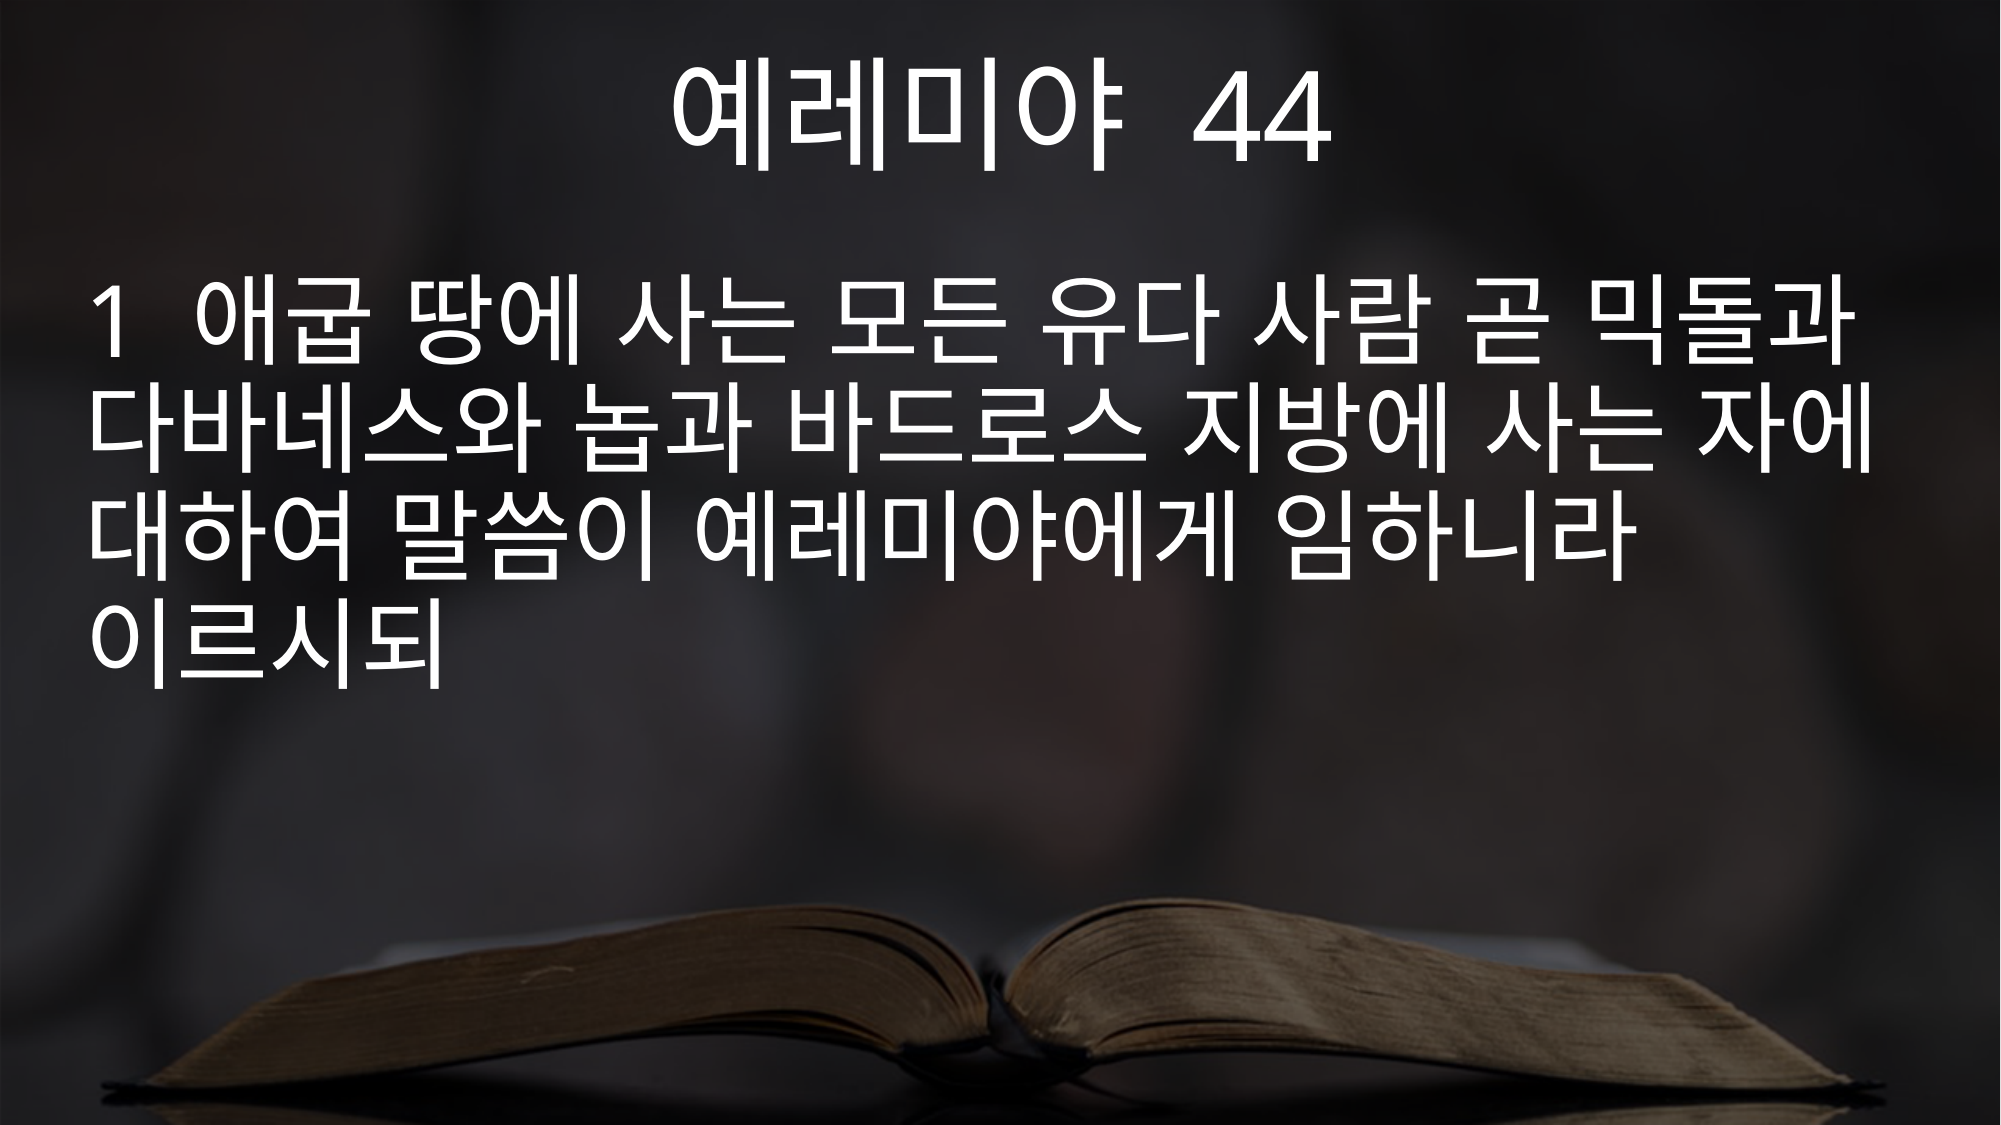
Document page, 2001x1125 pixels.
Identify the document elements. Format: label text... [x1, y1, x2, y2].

picture [0, 0, 2001, 1125]
footer 예레미야 44 [0, 32, 2000, 192]
list 1 애굽 땅에 사는 모든 유다 사람 곧 믹돌과 다바네스와 놉과 바드로스 지방에 사는 자에 대하여 말씀이 예레미야에게 임하니라 이르시되 [69, 263, 1953, 423]
